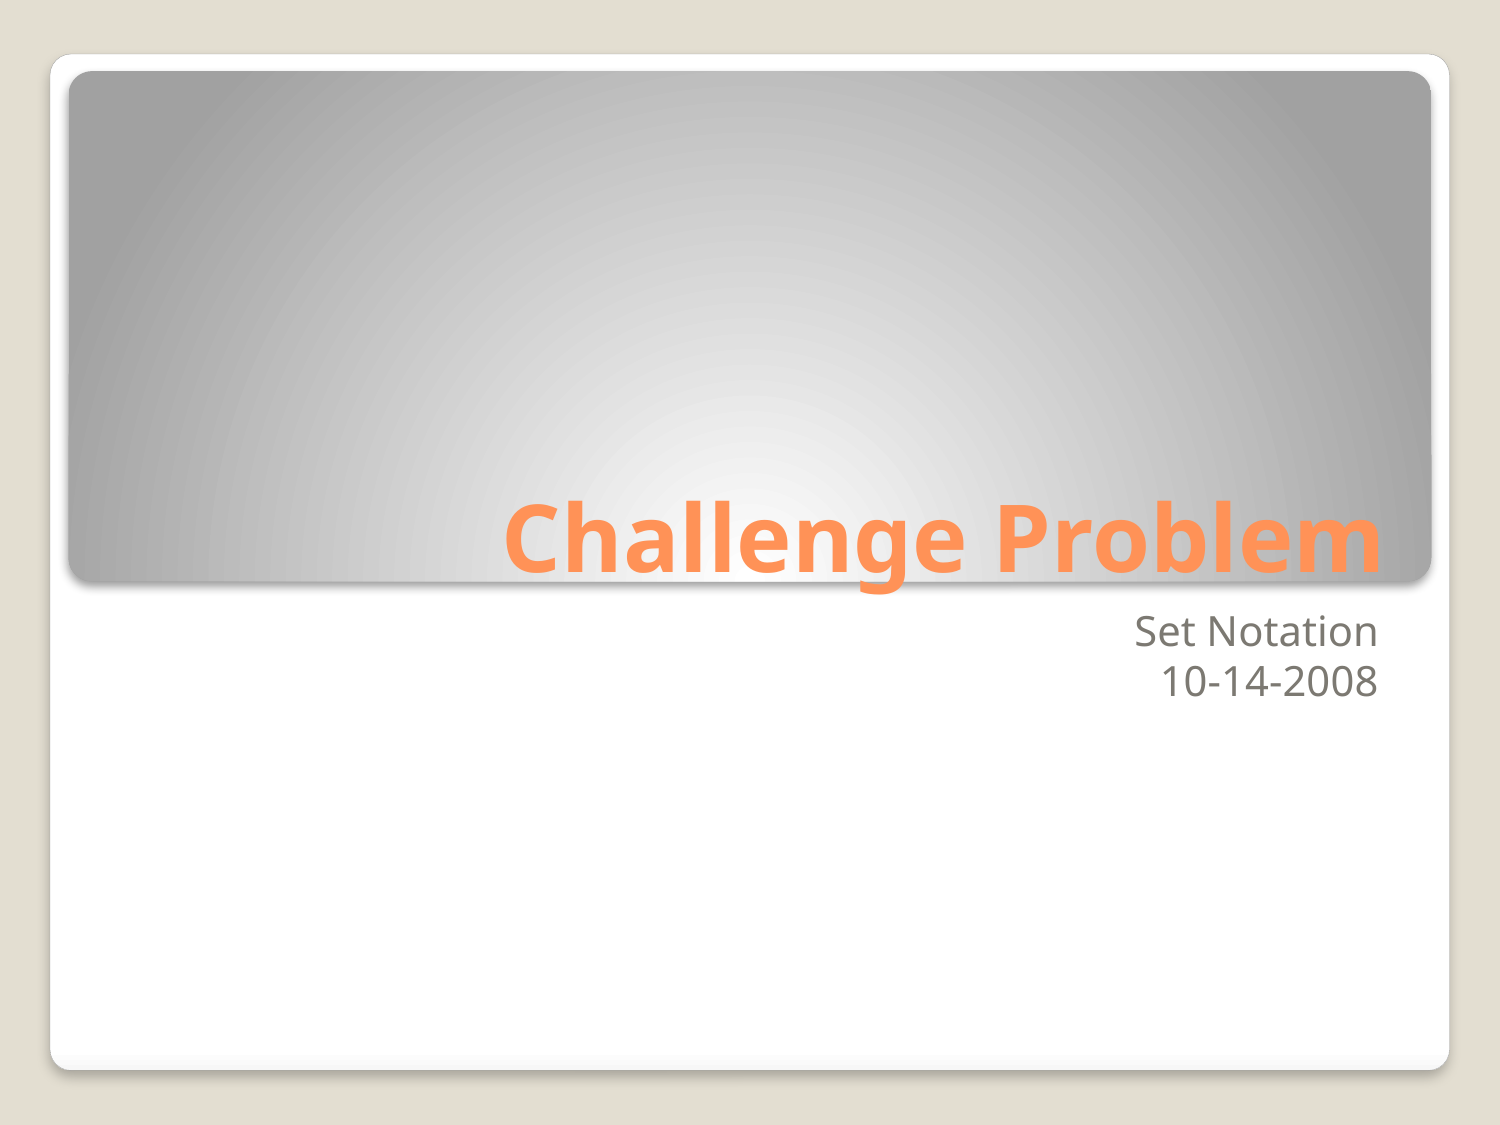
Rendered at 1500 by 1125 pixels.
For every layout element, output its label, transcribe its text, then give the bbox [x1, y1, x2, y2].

subtitle Set Notation 10-14-2008 [118, 604, 1394, 755]
title Challenge Problem [118, 298, 1394, 599]
